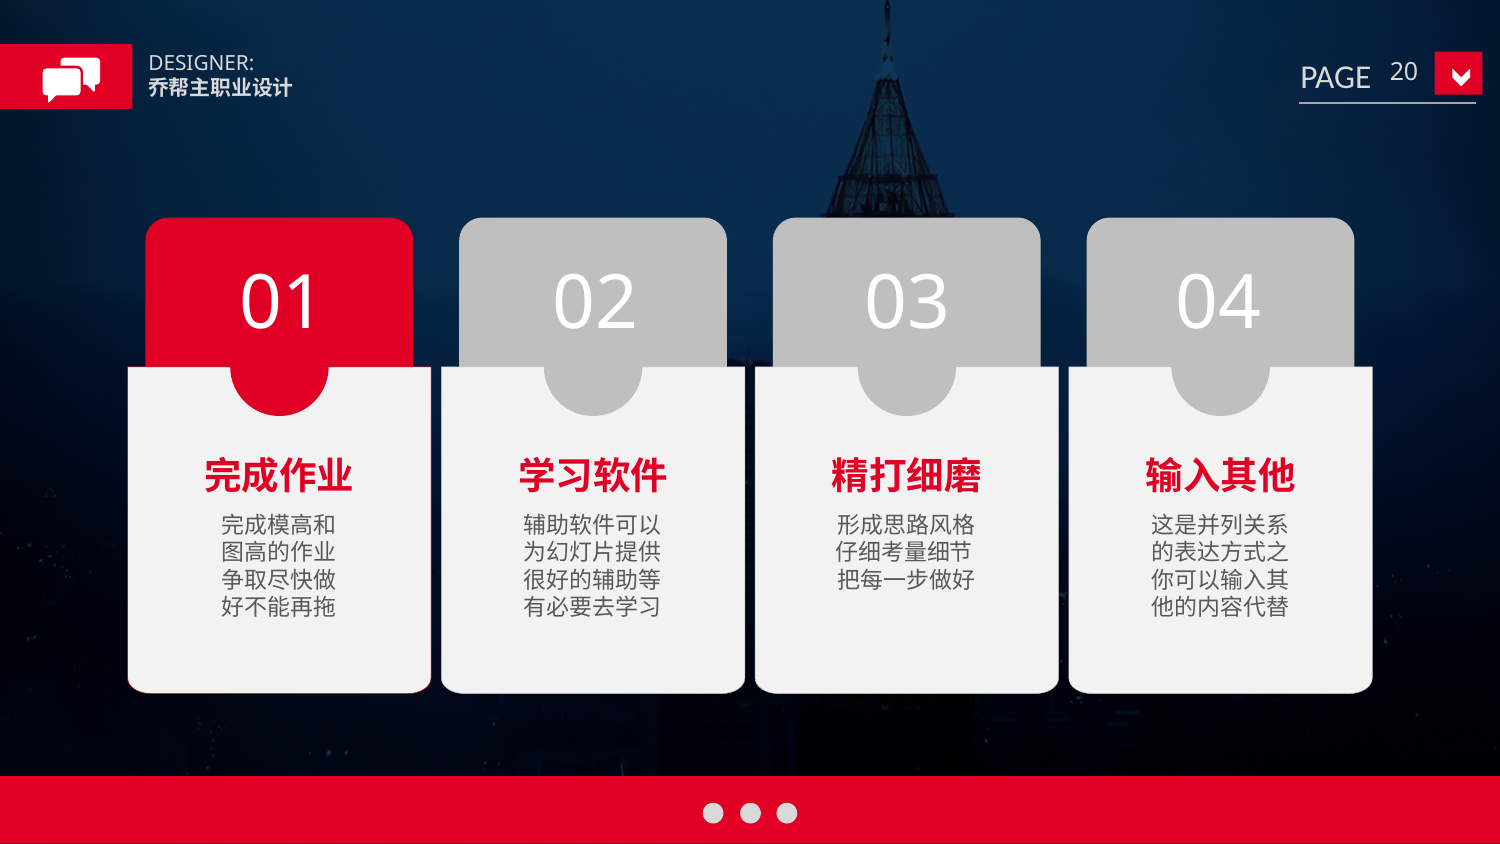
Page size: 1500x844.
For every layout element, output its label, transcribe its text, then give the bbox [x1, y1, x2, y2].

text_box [441, 217, 746, 694]
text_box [1068, 217, 1373, 694]
picture [0, 0, 1500, 776]
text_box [754, 217, 1059, 694]
slide_number 20 [1373, 50, 1435, 96]
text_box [127, 217, 432, 694]
text_box DESIGNER: 乔帮主职业设计 [133, 41, 309, 107]
